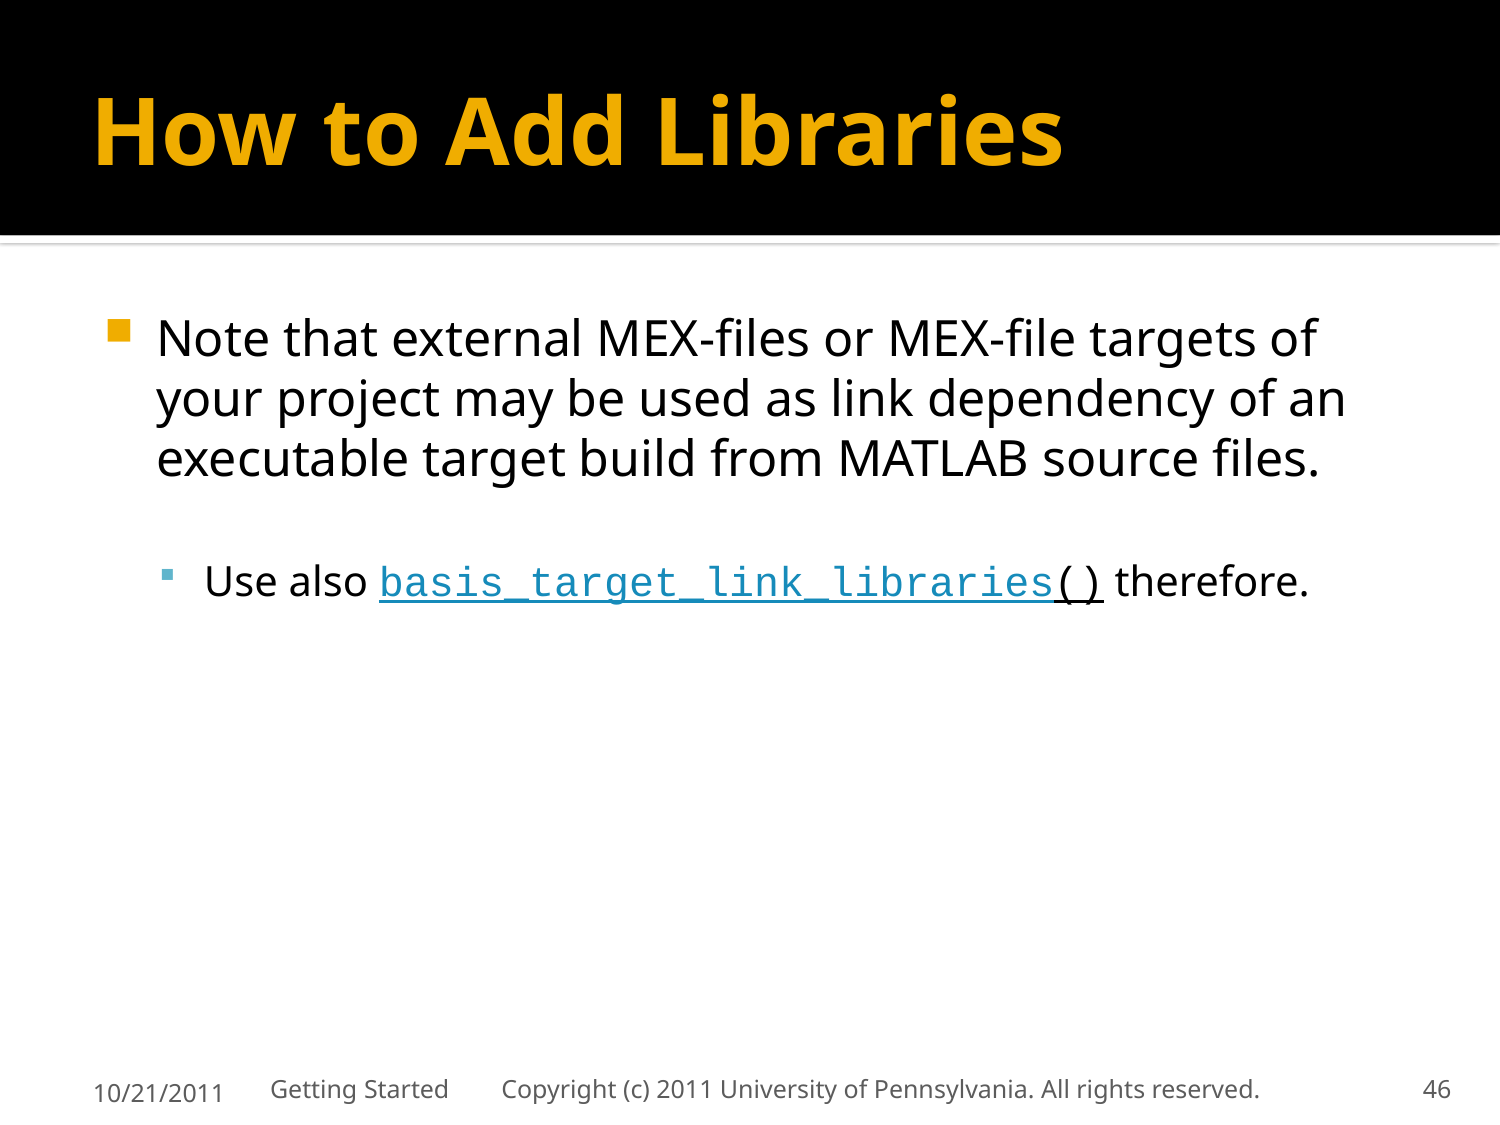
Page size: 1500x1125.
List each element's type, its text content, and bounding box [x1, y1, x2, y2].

slide_number 46 [1345, 1062, 1467, 1108]
list Note that external MEX-files or MEX-file targets of your project may be used as link dependency of an executable target build from MATLAB source files. Use also basis_target_link_libraries() therefore. [75, 291, 1425, 1050]
title How to Add Libraries [75, 25, 1425, 231]
footer Getting Started Copyright (c) 2011 University of Pennsylvania. All rights reserved. [262, 1062, 1337, 1108]
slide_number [75, 1062, 238, 1108]
